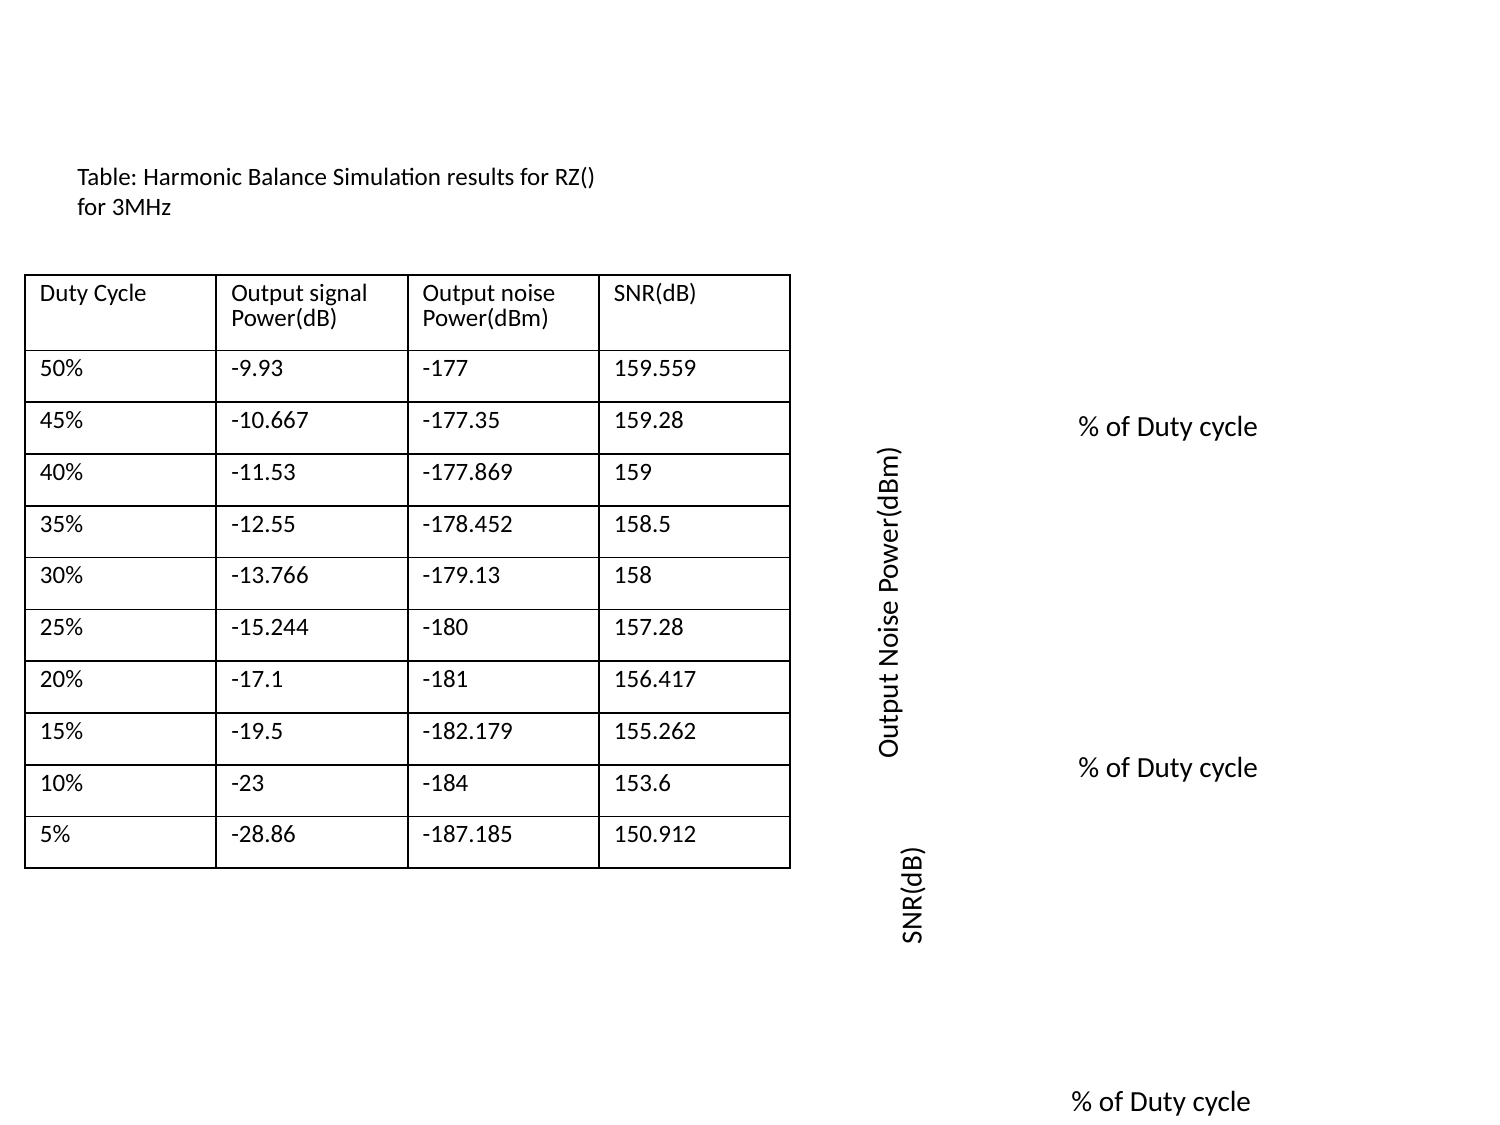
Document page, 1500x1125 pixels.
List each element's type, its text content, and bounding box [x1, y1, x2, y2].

text_box % of Duty cycle [1063, 399, 1274, 450]
table_cell -177.869 [409, 455, 598, 505]
text_box Output Noise Power(dBm) [861, 431, 911, 774]
table_cell 10% [26, 766, 215, 816]
table_cell -178.452 [409, 507, 598, 557]
text_box Table: Harmonic Balance Simulation results for RZ() for 3MHz [62, 153, 625, 228]
table_cell -177 [409, 351, 598, 401]
table_cell 157.28 [600, 610, 789, 660]
table_cell 159.28 [600, 403, 789, 453]
table_cell -9.93 [217, 351, 407, 401]
table_header Output noise Power(dBm) [409, 276, 598, 350]
table_cell 5% [26, 817, 215, 867]
table_cell -13.766 [217, 558, 407, 609]
text_box % of Duty cycle [1063, 741, 1274, 791]
table_cell -23 [217, 766, 407, 816]
table_cell 15% [26, 714, 215, 764]
table_cell -15.244 [217, 610, 407, 660]
table_cell 155.262 [600, 714, 789, 764]
table_cell -180 [409, 610, 598, 660]
table_cell 153.6 [600, 766, 789, 816]
table_header Output signal Power(dB) [217, 276, 407, 350]
table_cell -10.667 [217, 403, 407, 453]
table_cell -181 [409, 662, 598, 712]
table_cell 40% [26, 455, 215, 505]
table_cell 159.559 [600, 351, 789, 401]
table_cell -182.179 [409, 714, 598, 764]
table_cell 159 [600, 455, 789, 505]
table_cell -19.5 [217, 714, 407, 764]
table_cell 25% [26, 610, 215, 660]
table_header Duty Cycle [26, 276, 215, 350]
table_cell -17.1 [217, 662, 407, 712]
table_header SNR(dB) [600, 276, 789, 350]
table_cell -177.35 [409, 403, 598, 453]
table_cell 158.5 [600, 507, 789, 557]
table_cell 156.417 [600, 662, 789, 712]
table_cell -12.55 [217, 507, 407, 557]
table_cell 20% [26, 662, 215, 712]
table_cell 30% [26, 558, 215, 609]
table_cell -187.185 [409, 817, 598, 867]
table_cell -184 [409, 766, 598, 816]
table_cell 50% [26, 351, 215, 401]
table_cell 35% [26, 507, 215, 557]
table_cell 158 [600, 558, 789, 609]
table_cell -11.53 [217, 455, 407, 505]
text_box SNR(dB) [885, 832, 935, 960]
table_cell 45% [26, 403, 215, 453]
text_box % of Duty cycle [1056, 1074, 1267, 1125]
table_cell 150.912 [600, 817, 789, 867]
table_cell -28.86 [217, 817, 407, 867]
table_cell -179.13 [409, 558, 598, 609]
